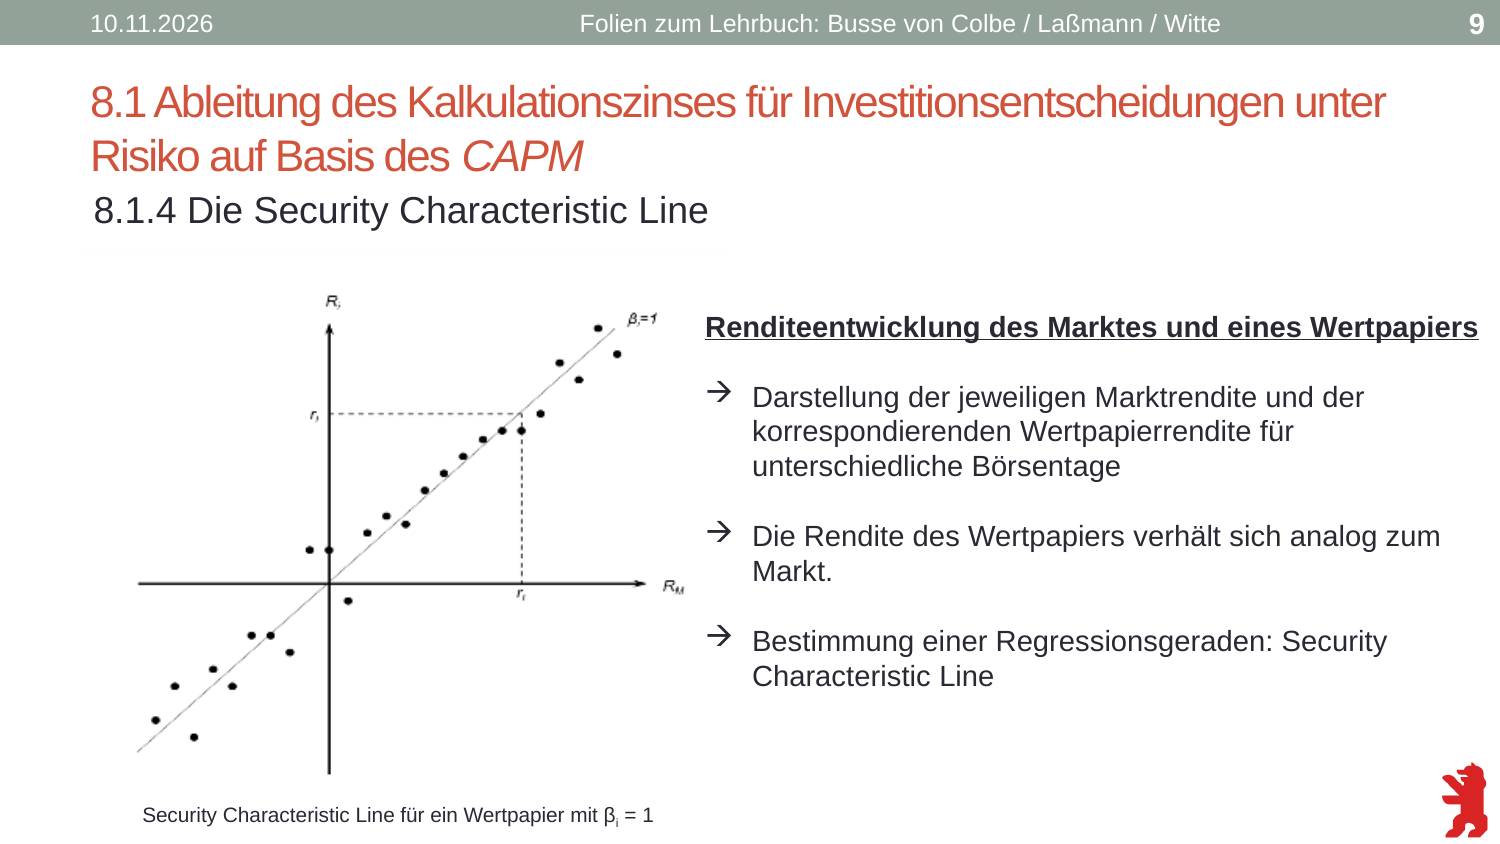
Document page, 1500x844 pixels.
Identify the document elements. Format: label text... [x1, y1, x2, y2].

text_box Renditeentwicklung des Marktes und eines Wertpapiers Darstellung der jeweiligen Marktrendite und der korrespondierenden Wertpapierrendite für unterschiedliche Börsentage Die Rendite des Wertpapiers verhält sich analog zum Markt. Bestimmung einer Regressionsgeraden: Security Characteristic Line [737, 300, 1500, 700]
slide_number 9 [1325, 2, 1500, 43]
text_box 8.1.4 Die Security Characteristic Line [78, 178, 725, 239]
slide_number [75, 2, 550, 43]
footer Folien zum Lehrbuch: Busse von Colbe / Laßmann / Witte [562, 2, 1238, 43]
title 8.1 Ableitung des Kalkulationszinses für Investitionsentscheidungen unter Risiko auf Basis des CAPM [75, 65, 1425, 188]
text_box Security Characteristic Line für ein Wertpapier mit βi = 1 [127, 816, 669, 837]
picture [1434, 760, 1500, 844]
picture [74, 252, 729, 809]
